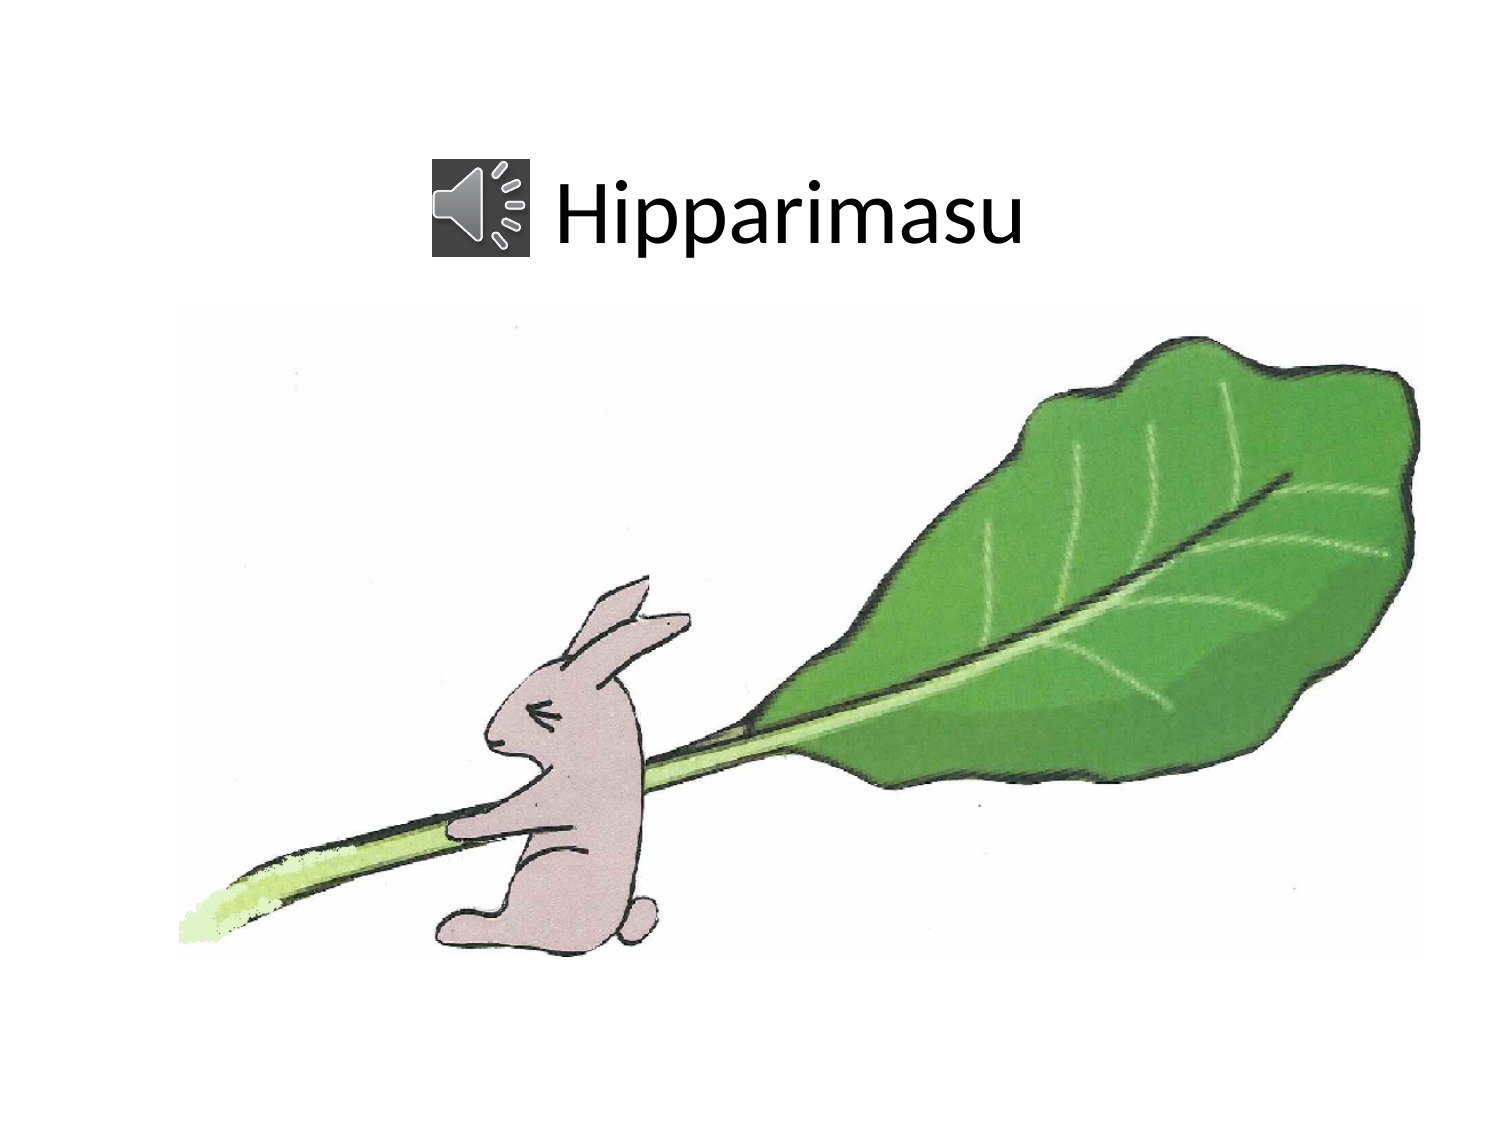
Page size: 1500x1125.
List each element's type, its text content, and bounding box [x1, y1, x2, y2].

picture [179, 302, 1426, 957]
picture [431, 157, 532, 259]
text_box Hipparimasu [539, 144, 1043, 270]
